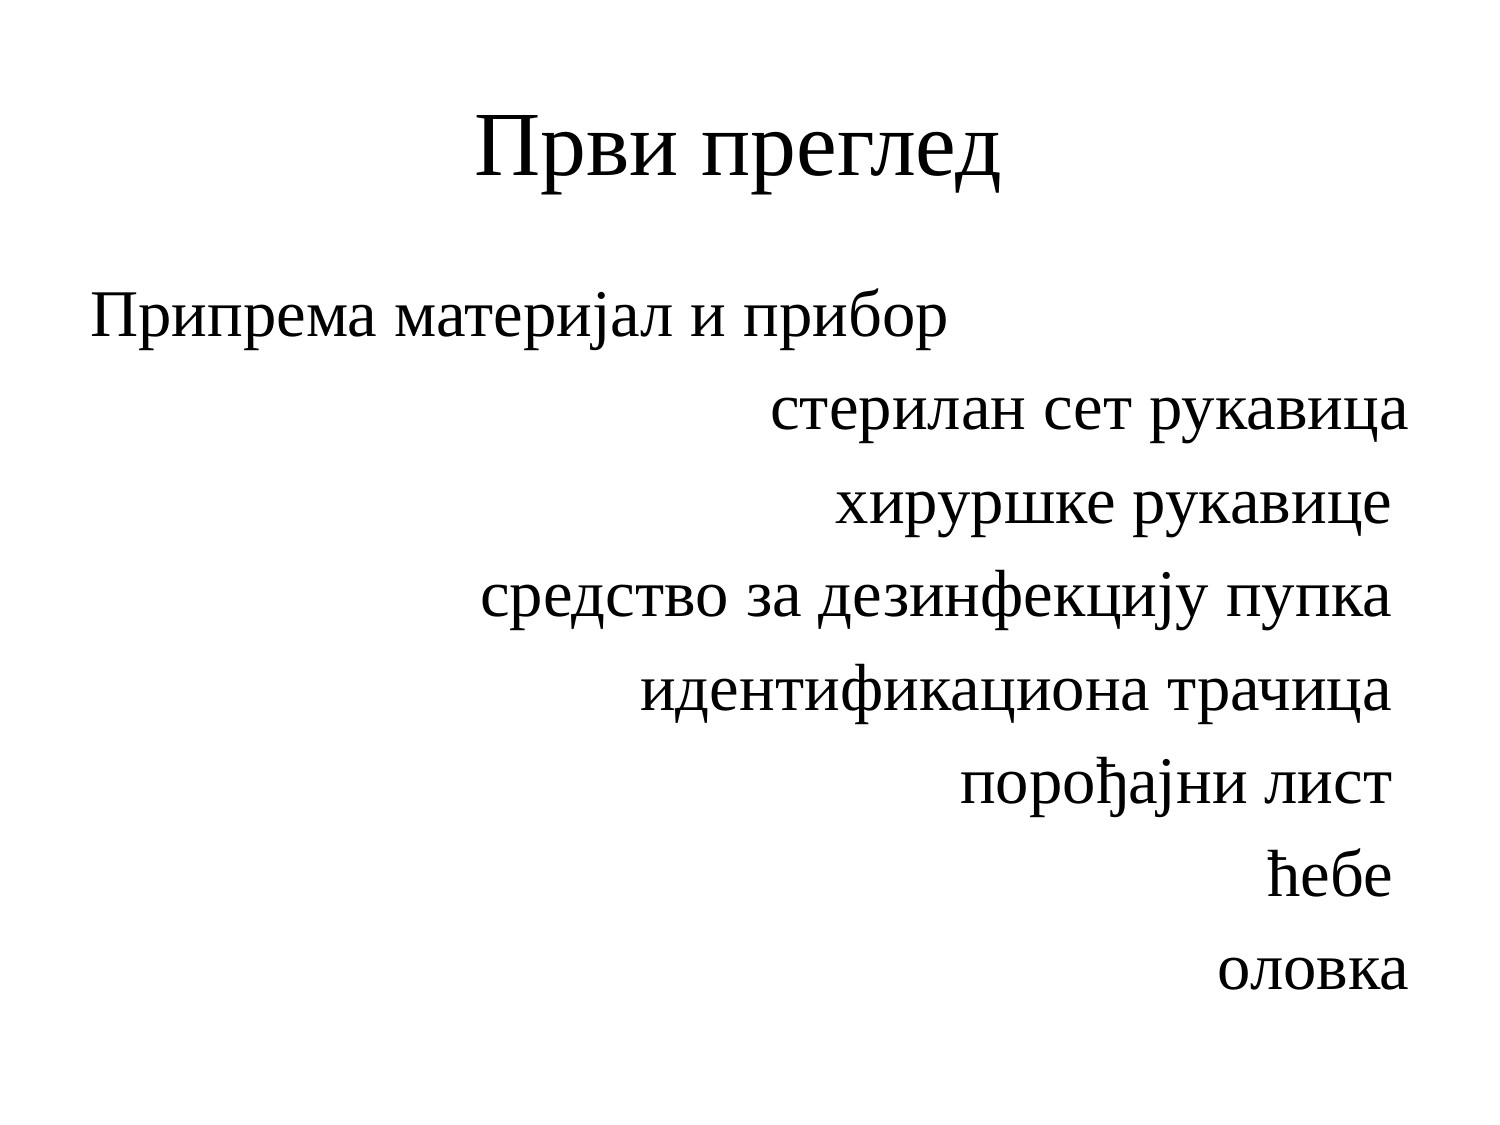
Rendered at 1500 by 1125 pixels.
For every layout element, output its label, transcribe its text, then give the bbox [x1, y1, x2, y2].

list Припрема материјал и прибор стерилан сет рукавица хируршке рукавице средство за дезинфекцију пупка идентификациона трачица порођајни лист ћебе оловка [75, 262, 1425, 1005]
title Први преглед [75, 45, 1425, 233]
